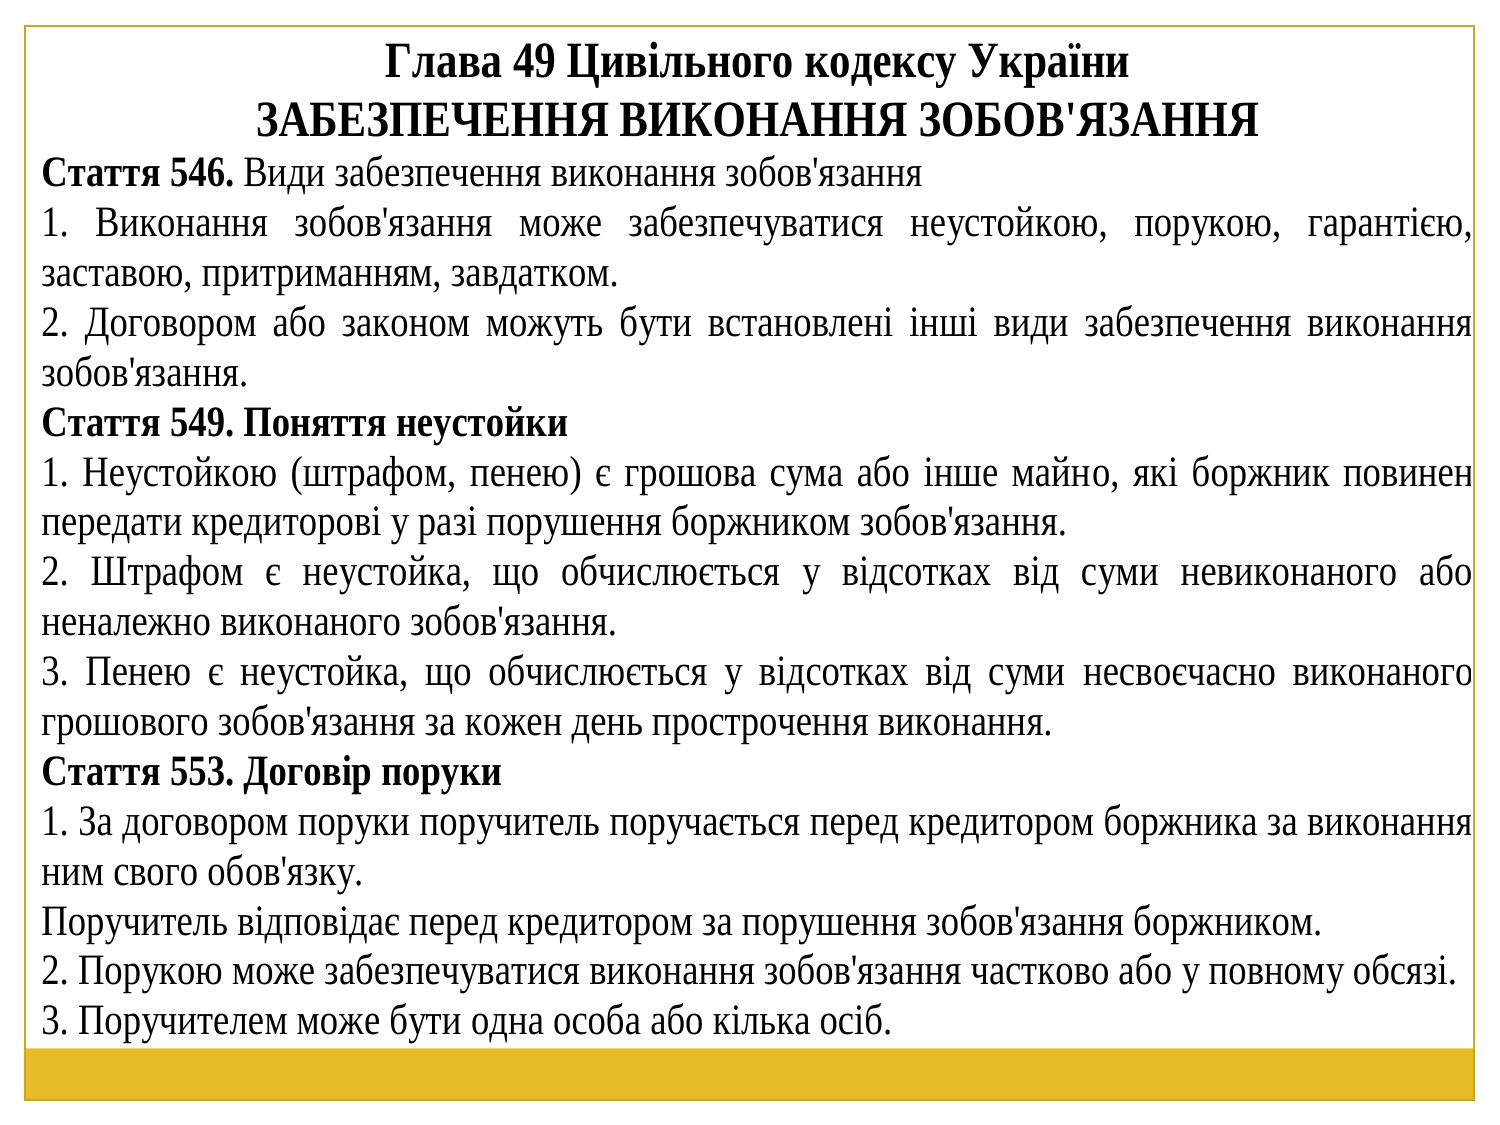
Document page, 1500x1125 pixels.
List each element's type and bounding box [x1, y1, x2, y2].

picture [41, 30, 1471, 1047]
